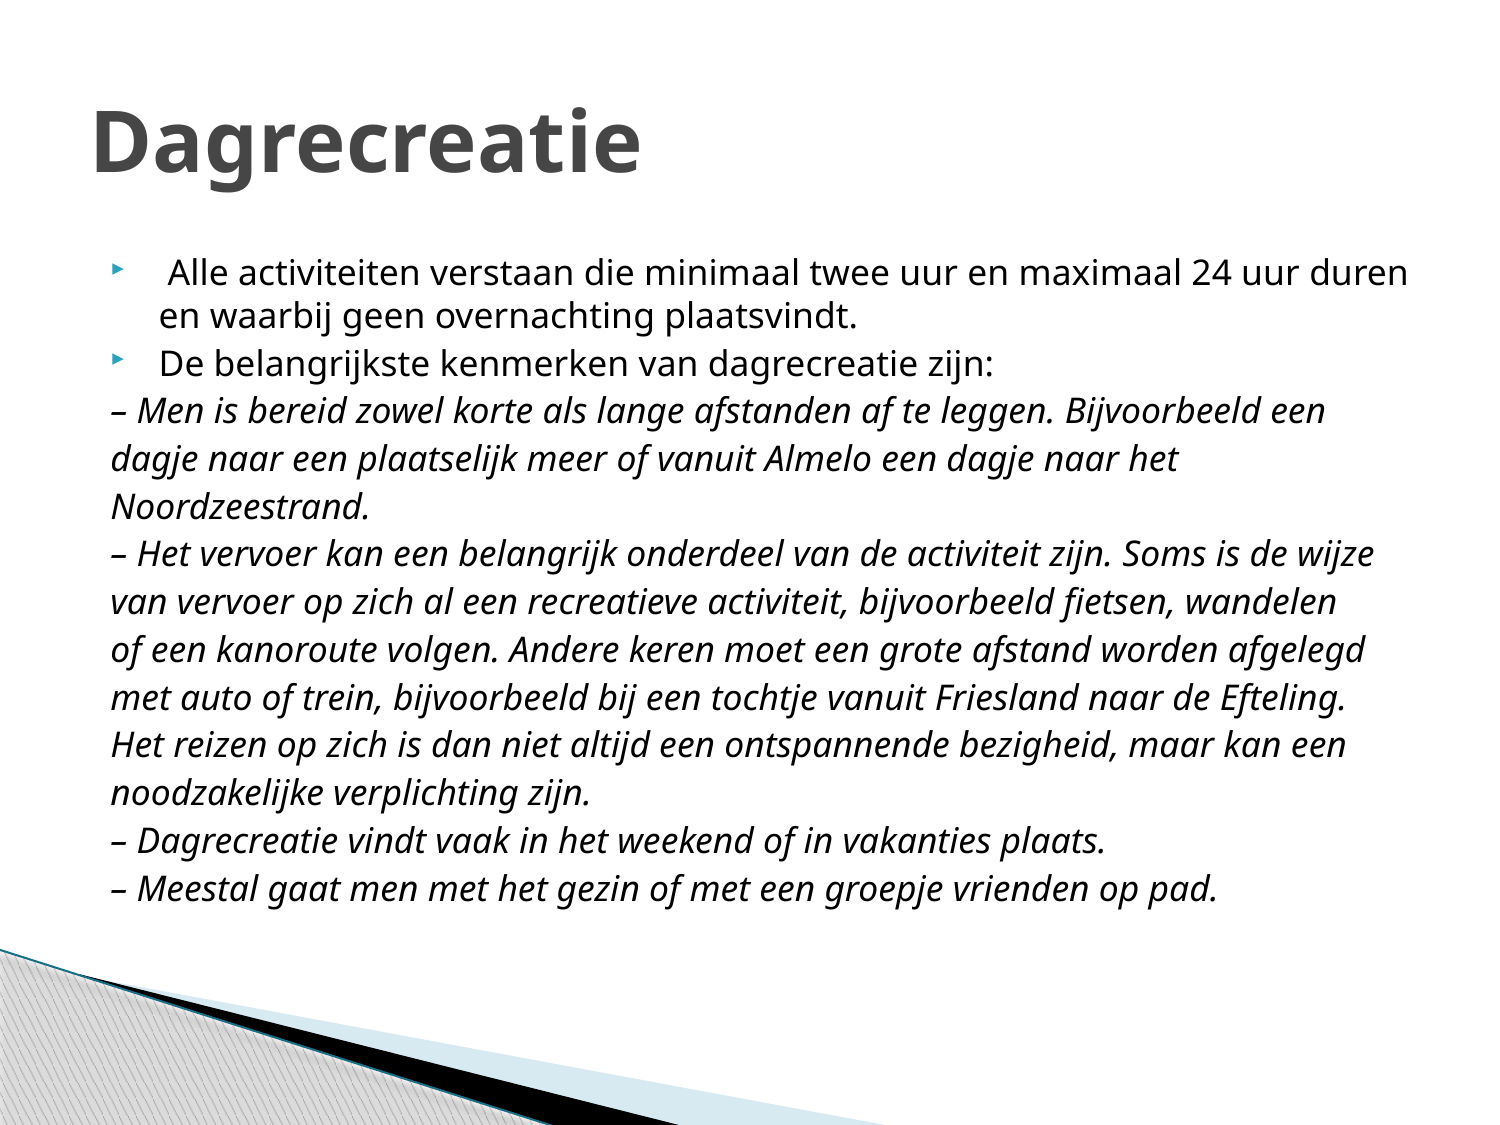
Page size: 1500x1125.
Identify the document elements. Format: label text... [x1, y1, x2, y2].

title Dagrecreatie [75, 45, 1425, 233]
list Alle activiteiten verstaan die minimaal twee uur en maximaal 24 uur duren en waarbij geen overnachting plaatsvindt. De belangrijkste kenmerken van dagrecreatie zijn: – Men is bereid zowel korte als lange afstanden af te leggen. Bijvoorbeeld een dagje naar een plaatselijk meer of vanuit Almelo een dagje naar het Noordzeestrand. – Het vervoer kan een belangrijk onderdeel van de activiteit zijn. Soms is de wijze van vervoer op zich al een recreatieve activiteit, bijvoorbeeld fietsen, wandelen of een kanoroute volgen. Andere keren moet een grote afstand worden afgelegd met auto of trein, bijvoorbeeld bij een tochtje vanuit Friesland naar de Efteling. Het reizen op zich is dan niet altijd een ontspannende bezigheid, maar kan een noodzakelijke verplichting zijn. – Dagrecreatie vindt vaak in het weekend of in vakanties plaats. – Meestal gaat men met het gezin of met een groepje vrienden op pad. [75, 243, 1425, 986]
